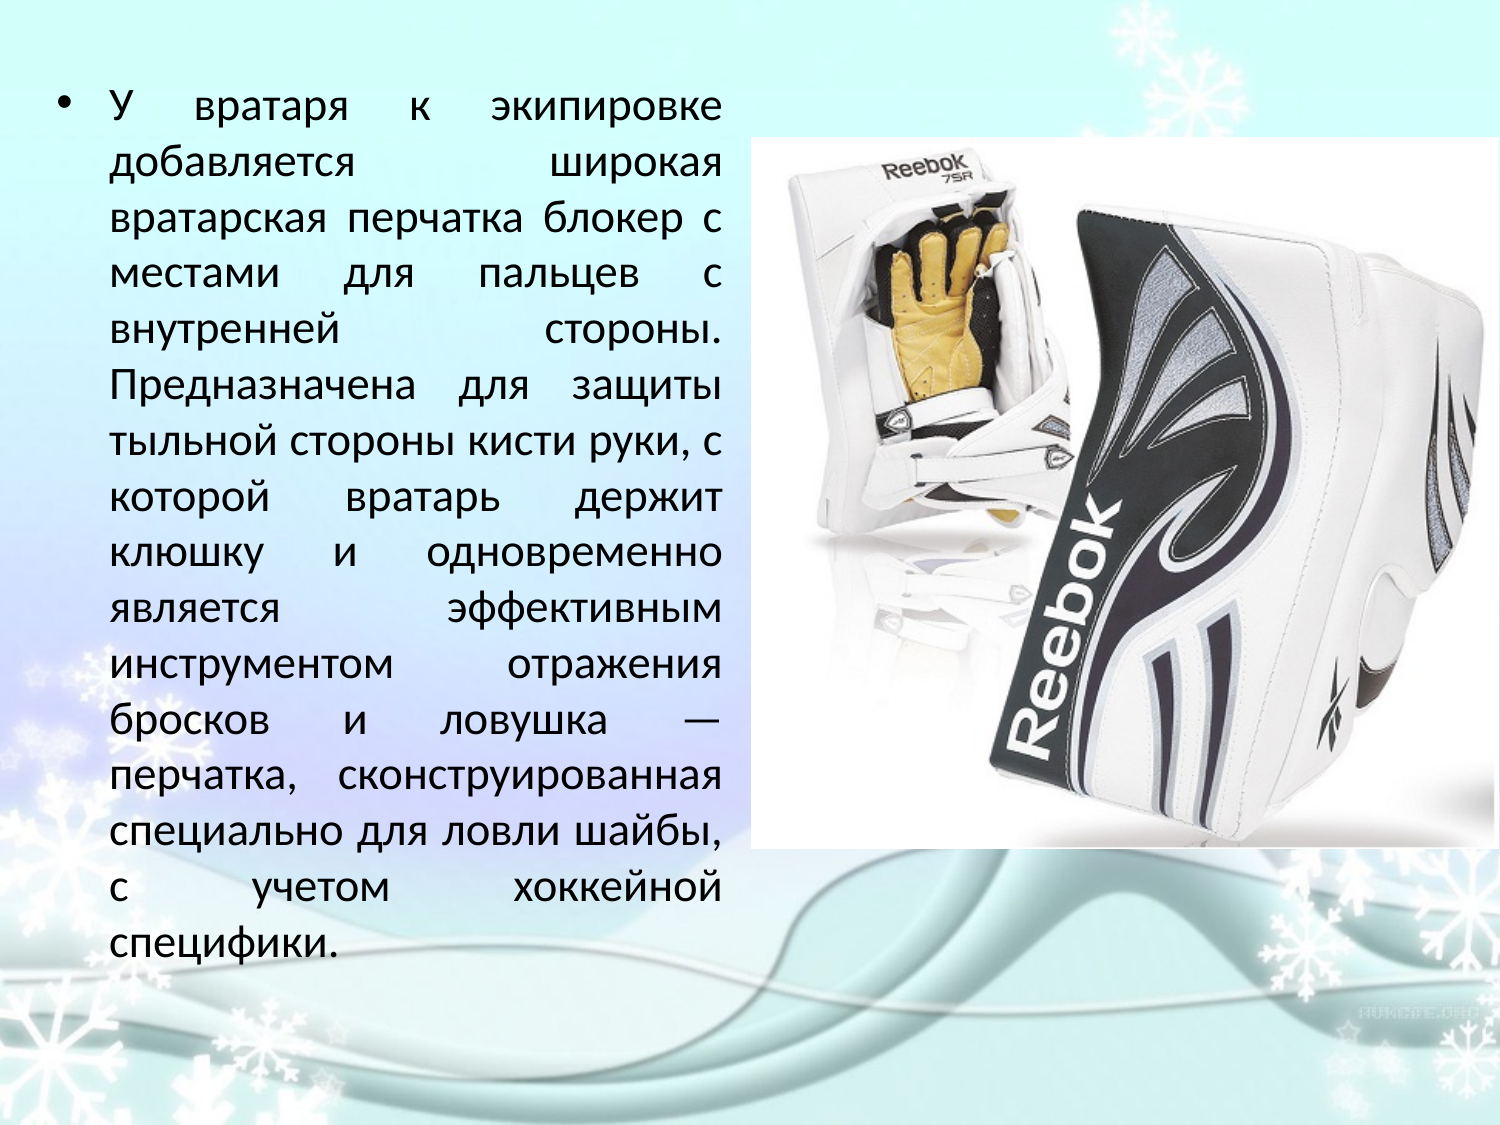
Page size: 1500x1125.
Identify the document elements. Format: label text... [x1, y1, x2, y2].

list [751, 136, 1499, 849]
picture [0, 0, 1500, 1125]
list У вратаря к экипировке добавляется широкая вратарская перчатка блокер с местами для пальцев с внутренней стороны. Предназначена для защиты тыльной стороны кисти руки, с которой вратарь держит клюшку и одновременно является эффективным инструментом отражения бросков и ловушка — перчатка, сконструированная специально для ловли шайбы, с учетом хоккейной специфики. [41, 66, 739, 976]
